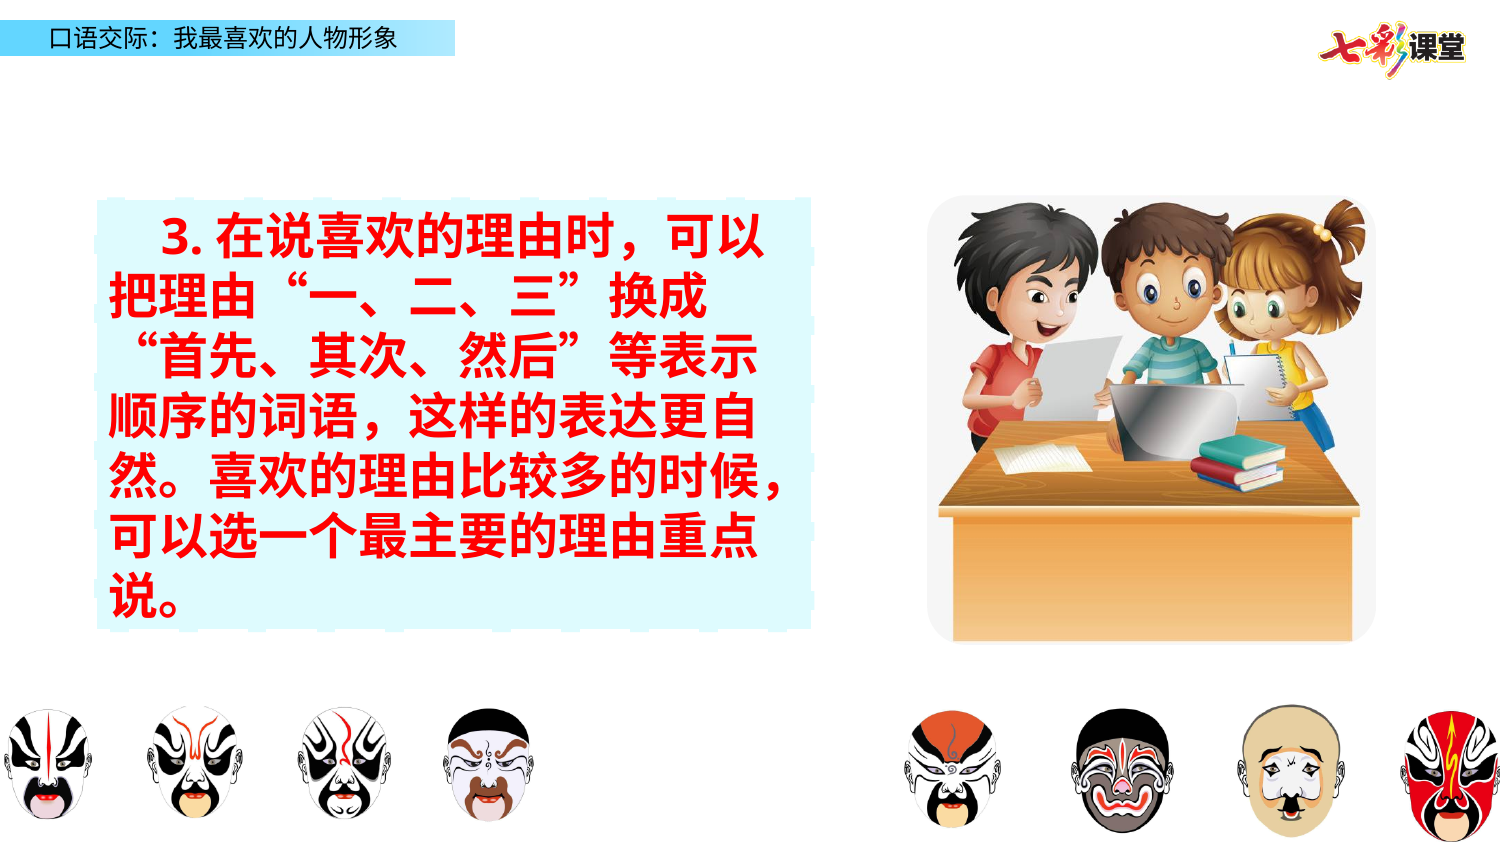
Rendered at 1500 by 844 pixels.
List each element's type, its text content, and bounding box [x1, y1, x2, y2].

picture [904, 698, 1500, 842]
picture [1316, 20, 1468, 80]
picture [0, 706, 537, 834]
picture [926, 195, 1377, 646]
text_box 3.在说喜欢的理由时，可以把理由“一、二、三”换成“首先、其次、然后”等表示顺序的词语，这样的表达更自然。喜欢的理由比较多的时候，可以选一个最主要的理由重点说。 [94, 197, 815, 633]
